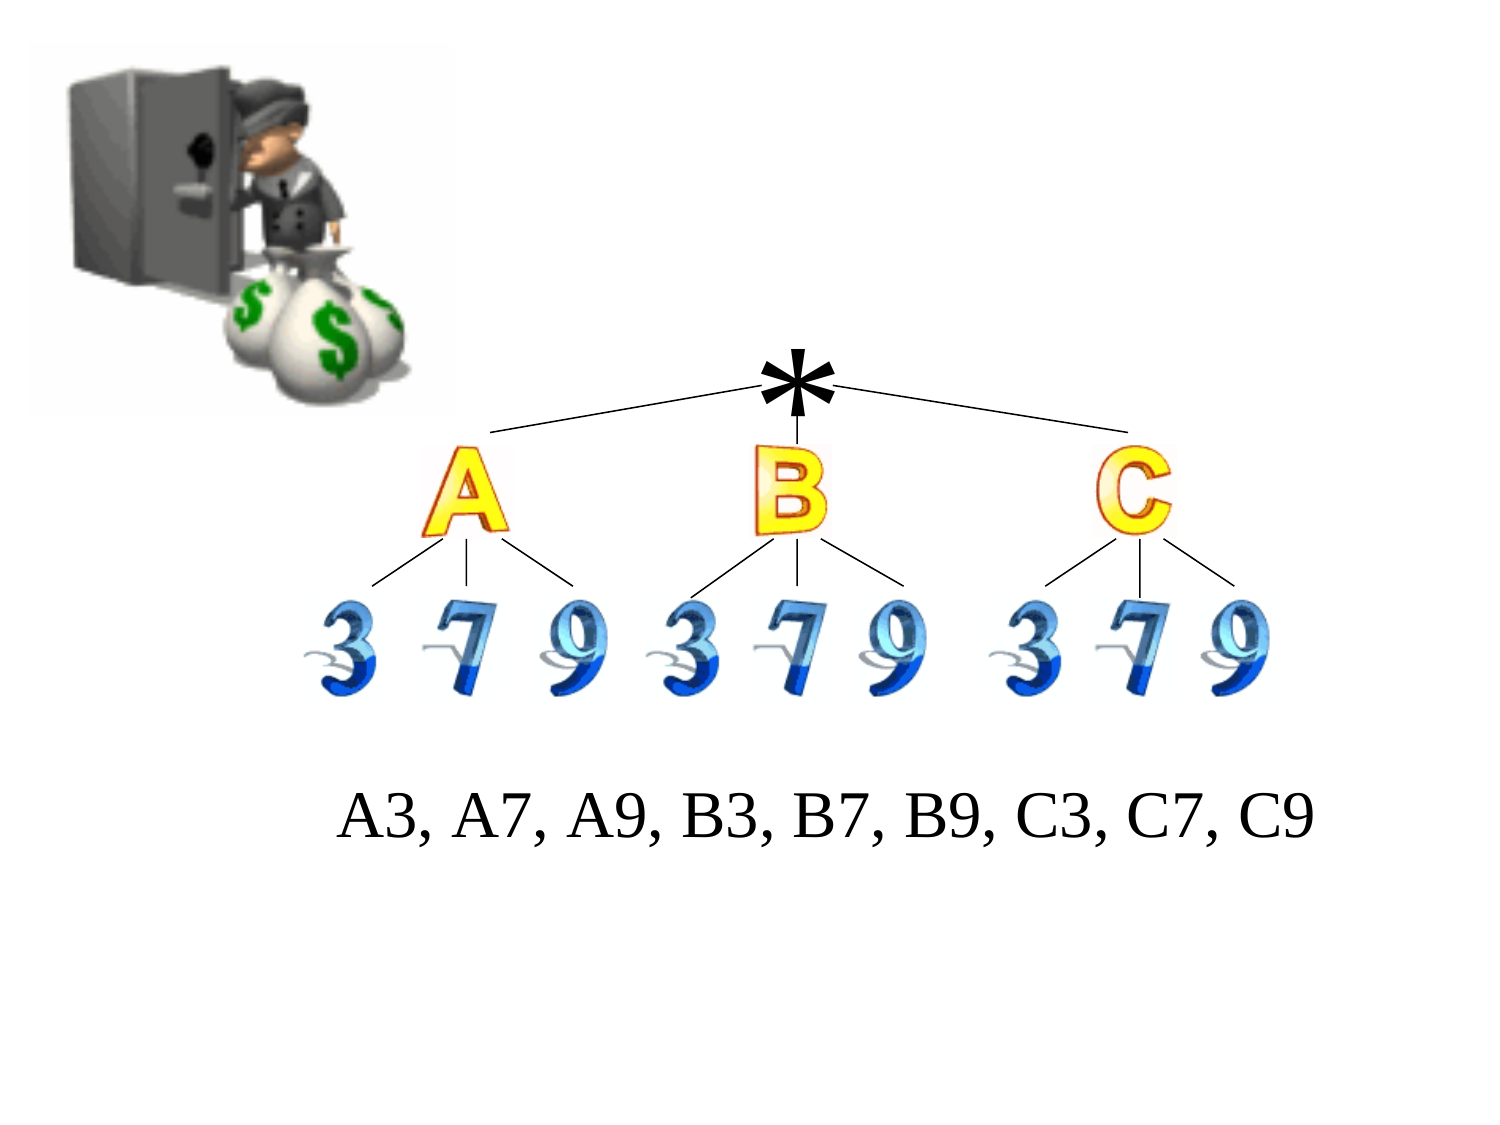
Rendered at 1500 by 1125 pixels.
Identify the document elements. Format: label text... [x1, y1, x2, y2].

picture [1092, 597, 1176, 700]
picture [537, 597, 612, 700]
text_box * [738, 278, 869, 514]
picture [643, 597, 724, 700]
picture [749, 443, 832, 539]
picture [300, 597, 381, 700]
picture [29, 42, 455, 415]
picture [855, 597, 930, 700]
picture [985, 597, 1067, 700]
picture [1092, 443, 1178, 539]
text_box А3, А7, А9, В3, В7, В9, С3, С7, С9 [242, 763, 1412, 858]
picture [418, 597, 503, 700]
picture [418, 443, 514, 539]
picture [749, 597, 833, 700]
picture [1198, 597, 1273, 700]
